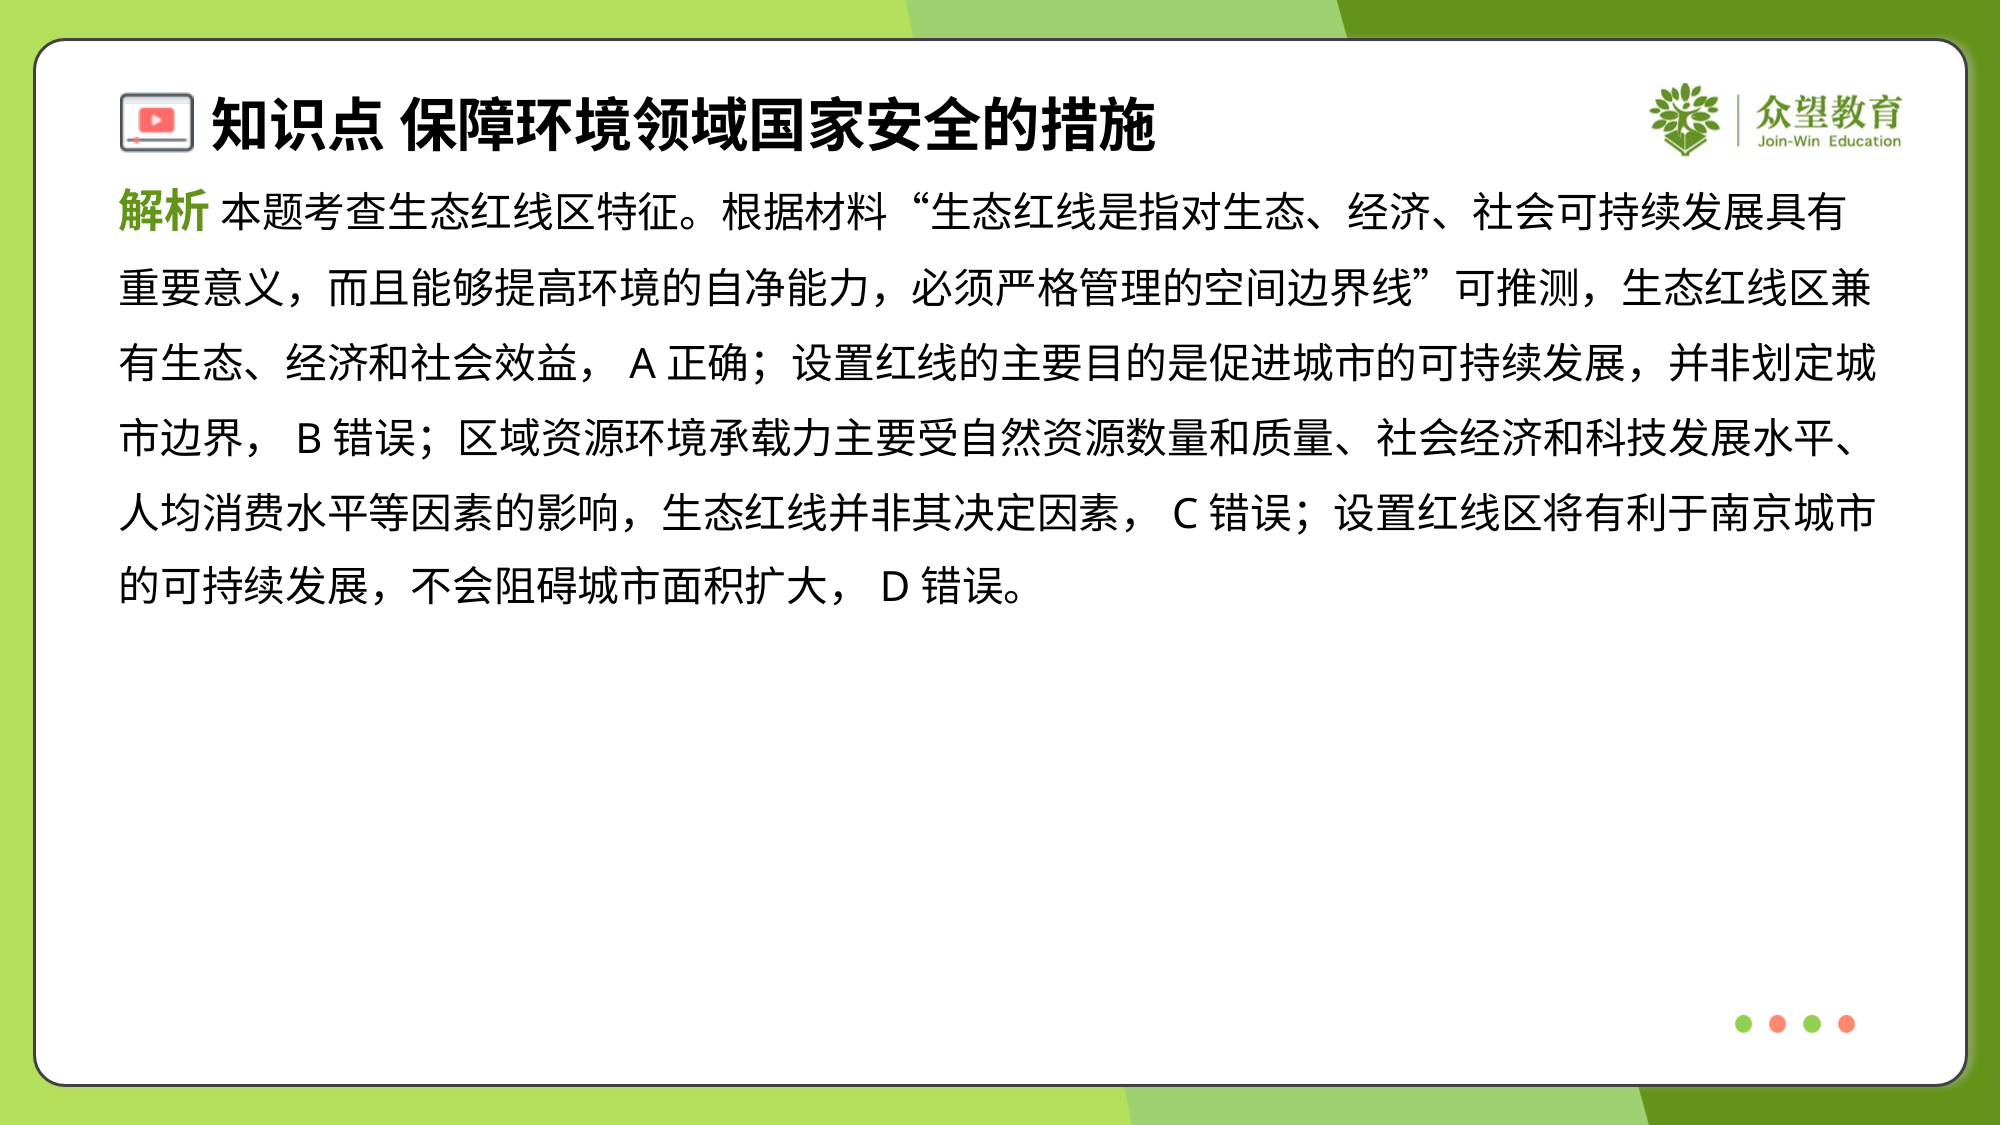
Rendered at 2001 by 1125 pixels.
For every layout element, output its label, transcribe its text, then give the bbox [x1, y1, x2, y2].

picture [0, 0, 2000, 1125]
text_box 解析 本题考查生态红线区特征。根据材料“生态红线是指对生态、经济、社会可持续发展具有 重要意义，而且能够提高环境的自净能力，必须严格管理的空间边界线”可推测，生态红线区兼 有生态、经济和社会效益，A正确；设置红线的主要目的是促进城市的可持续发展，并非划定城 市边界，B错误；区域资源环境承载力主要受自然资源数量和质量、社会经济和科技发展水平、 人均消费水平等因素的影响，生态红线并非其决定因素，C错误；设置红线区将有利于南京城市 的可持续发展，不会阻碍城市面积扩大，D错误。 [118, 159, 1883, 602]
